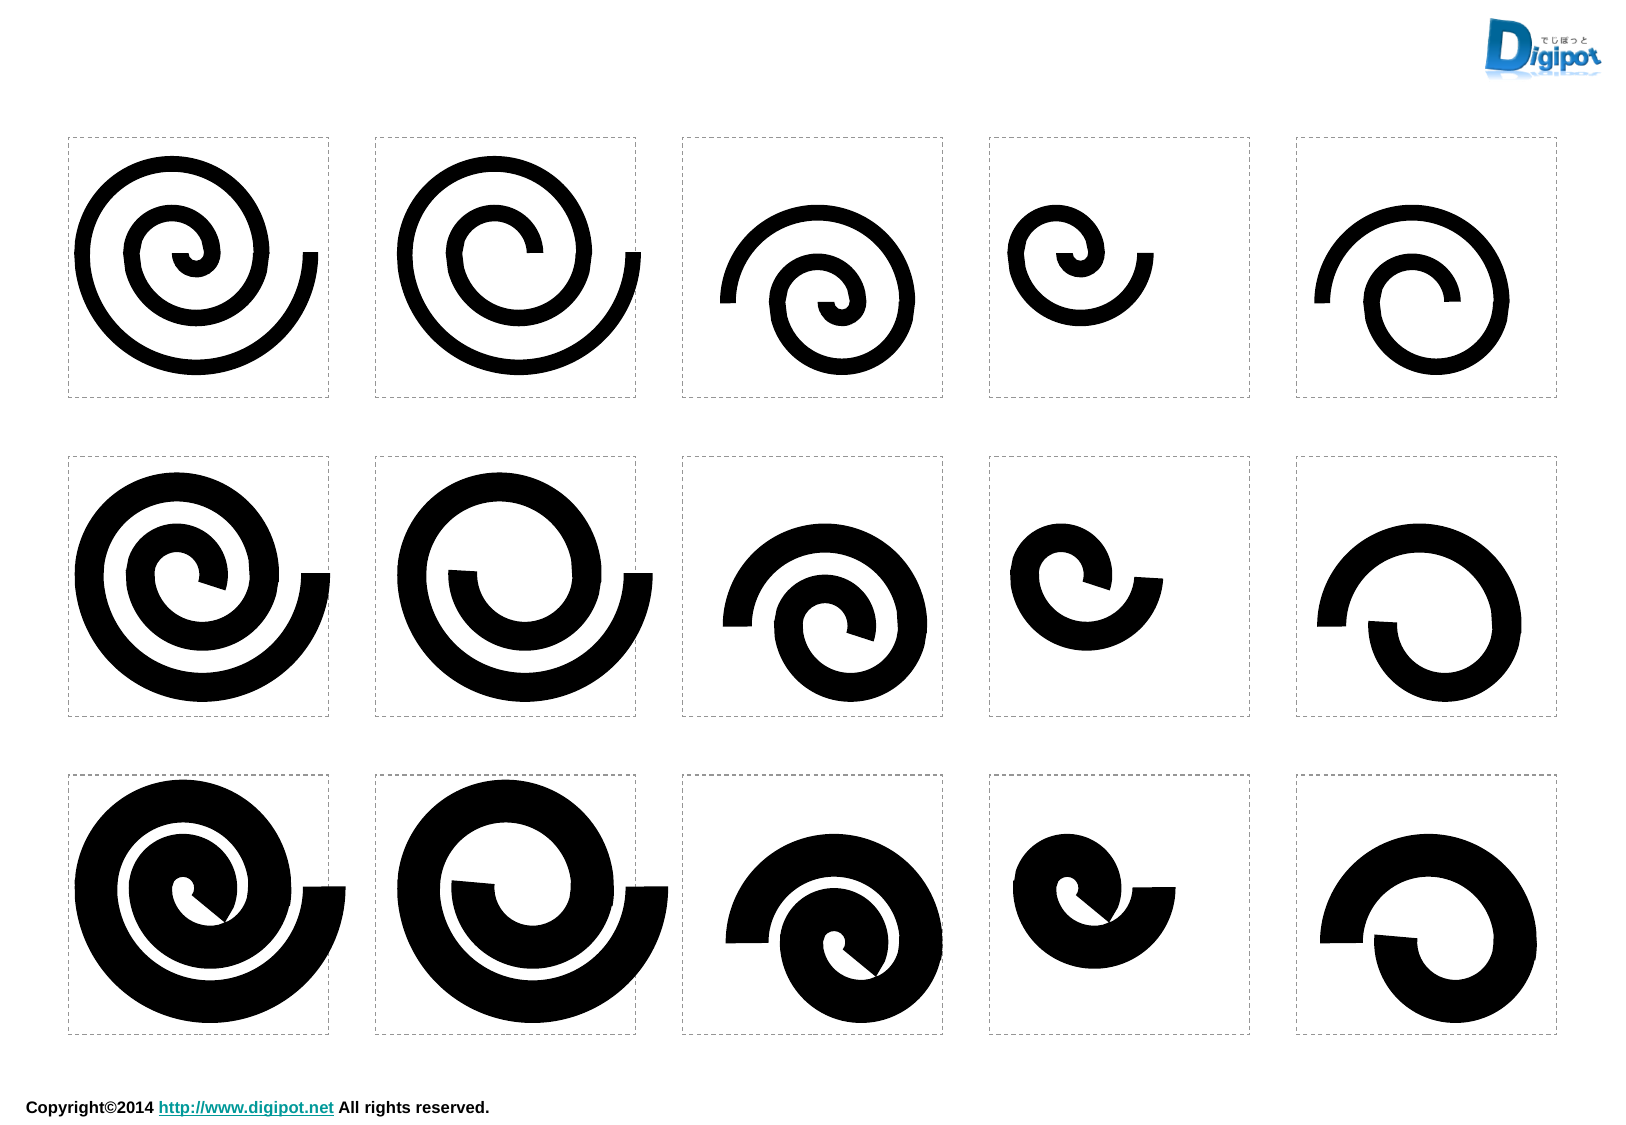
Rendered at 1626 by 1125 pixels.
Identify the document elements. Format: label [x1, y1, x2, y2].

text_box [1007, 521, 1166, 653]
text_box [394, 153, 643, 378]
text_box [72, 153, 321, 378]
text_box [1315, 521, 1524, 704]
text_box [395, 470, 655, 704]
text_box [1010, 831, 1178, 971]
text_box [723, 831, 945, 1026]
picture [1485, 18, 1602, 82]
text_box [72, 470, 333, 704]
text_box [1005, 202, 1156, 329]
text_box [717, 202, 918, 378]
text_box [720, 521, 930, 704]
text_box [395, 777, 671, 1026]
text_box [1317, 831, 1539, 1026]
text_box [72, 777, 348, 1026]
text_box [1312, 202, 1512, 378]
